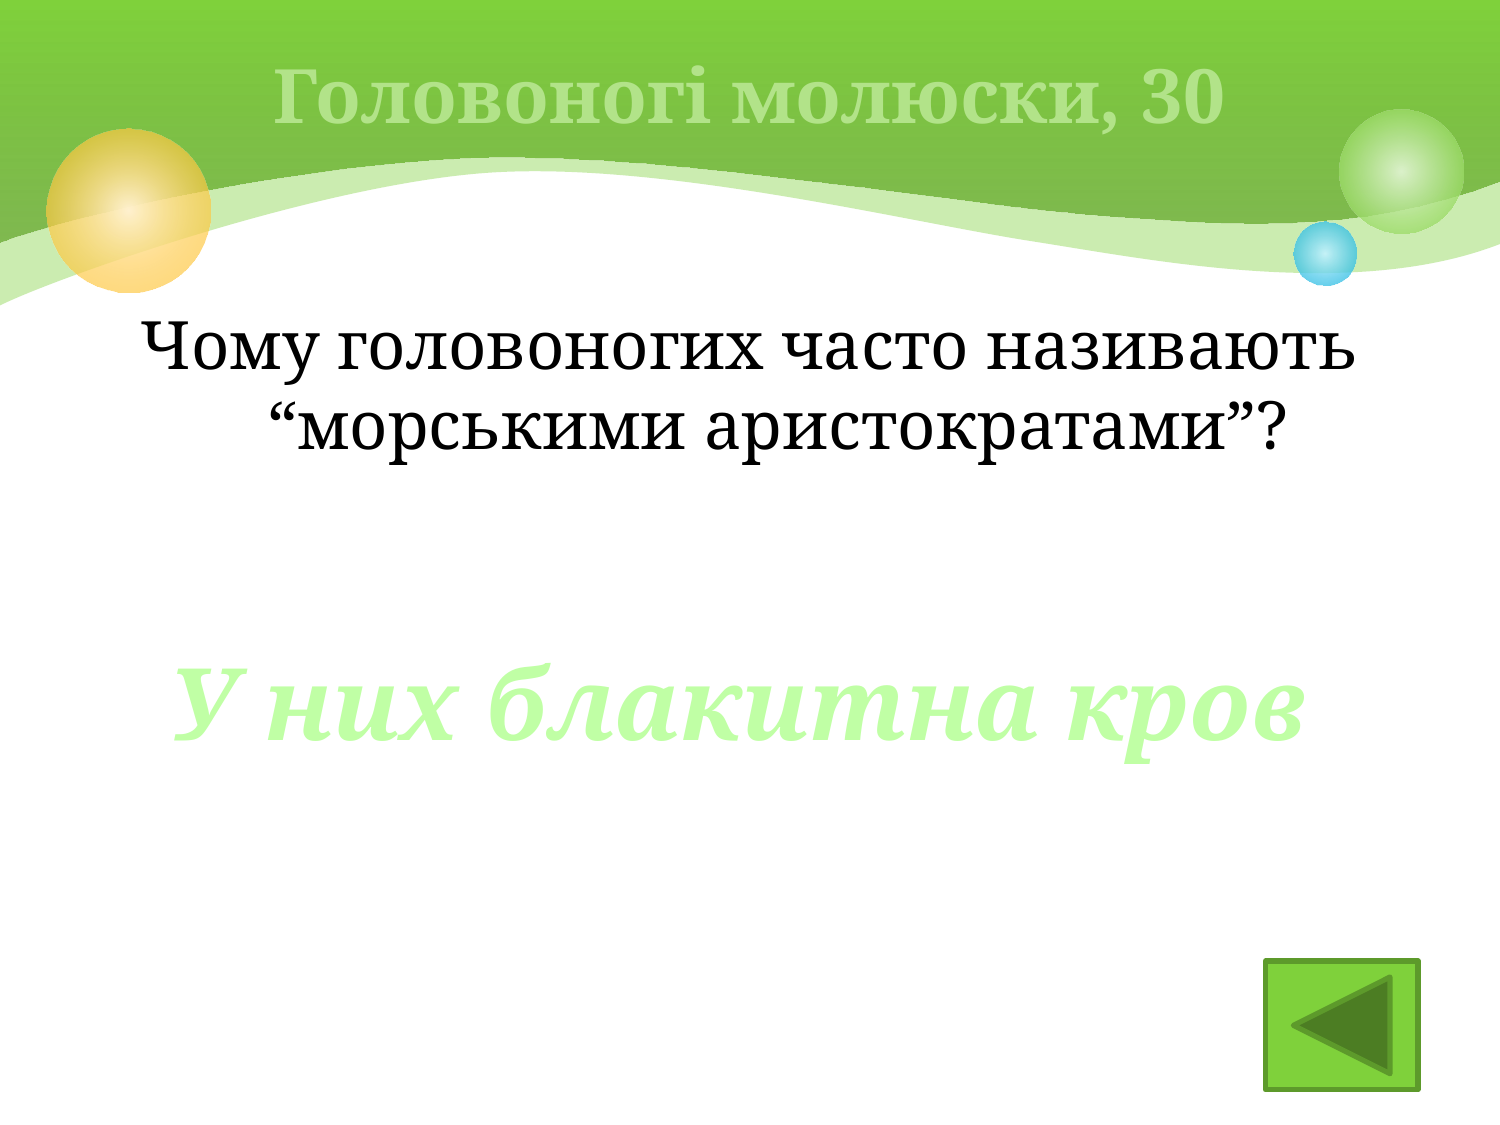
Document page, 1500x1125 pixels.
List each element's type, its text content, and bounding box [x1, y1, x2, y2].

text_box У них блакитна кров [105, 632, 1372, 768]
title Головоногі молюски, 30 [75, 0, 1425, 188]
list Чому головоногих часто називають “морськими аристократами”? [75, 295, 1425, 1038]
text_box [1263, 958, 1421, 1092]
